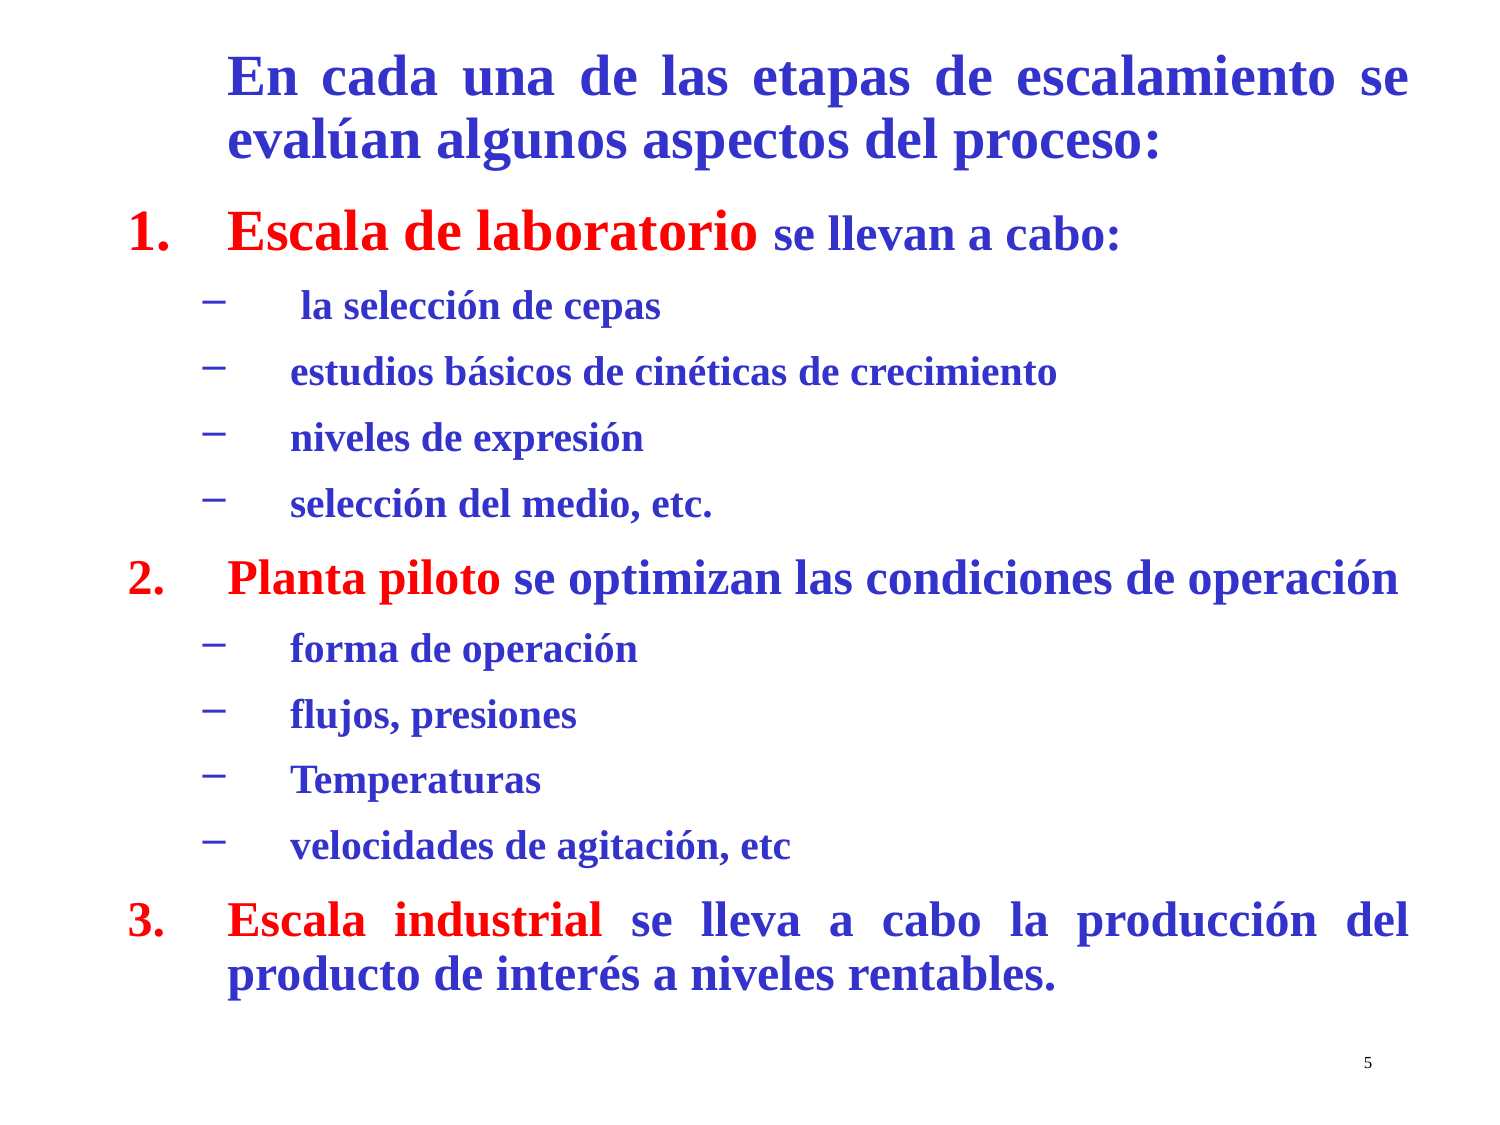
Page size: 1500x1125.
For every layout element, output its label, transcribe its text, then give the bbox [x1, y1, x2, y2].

slide_number 5 [1074, 1024, 1388, 1101]
list En cada una de las etapas de escalamiento se evalúan algunos aspectos del proceso: Escala de laboratorio se llevan a cabo: la selección de cepas estudios básicos de cinéticas de crecimiento niveles de expresión selección del medio, etc. Planta piloto se optimizan las condiciones de operación forma de operación flujos, presiones Temperaturas velocidades de agitación, etc Escala industrial se lleva a cabo la producción del producto de interés a niveles rentables. [112, 37, 1426, 963]
